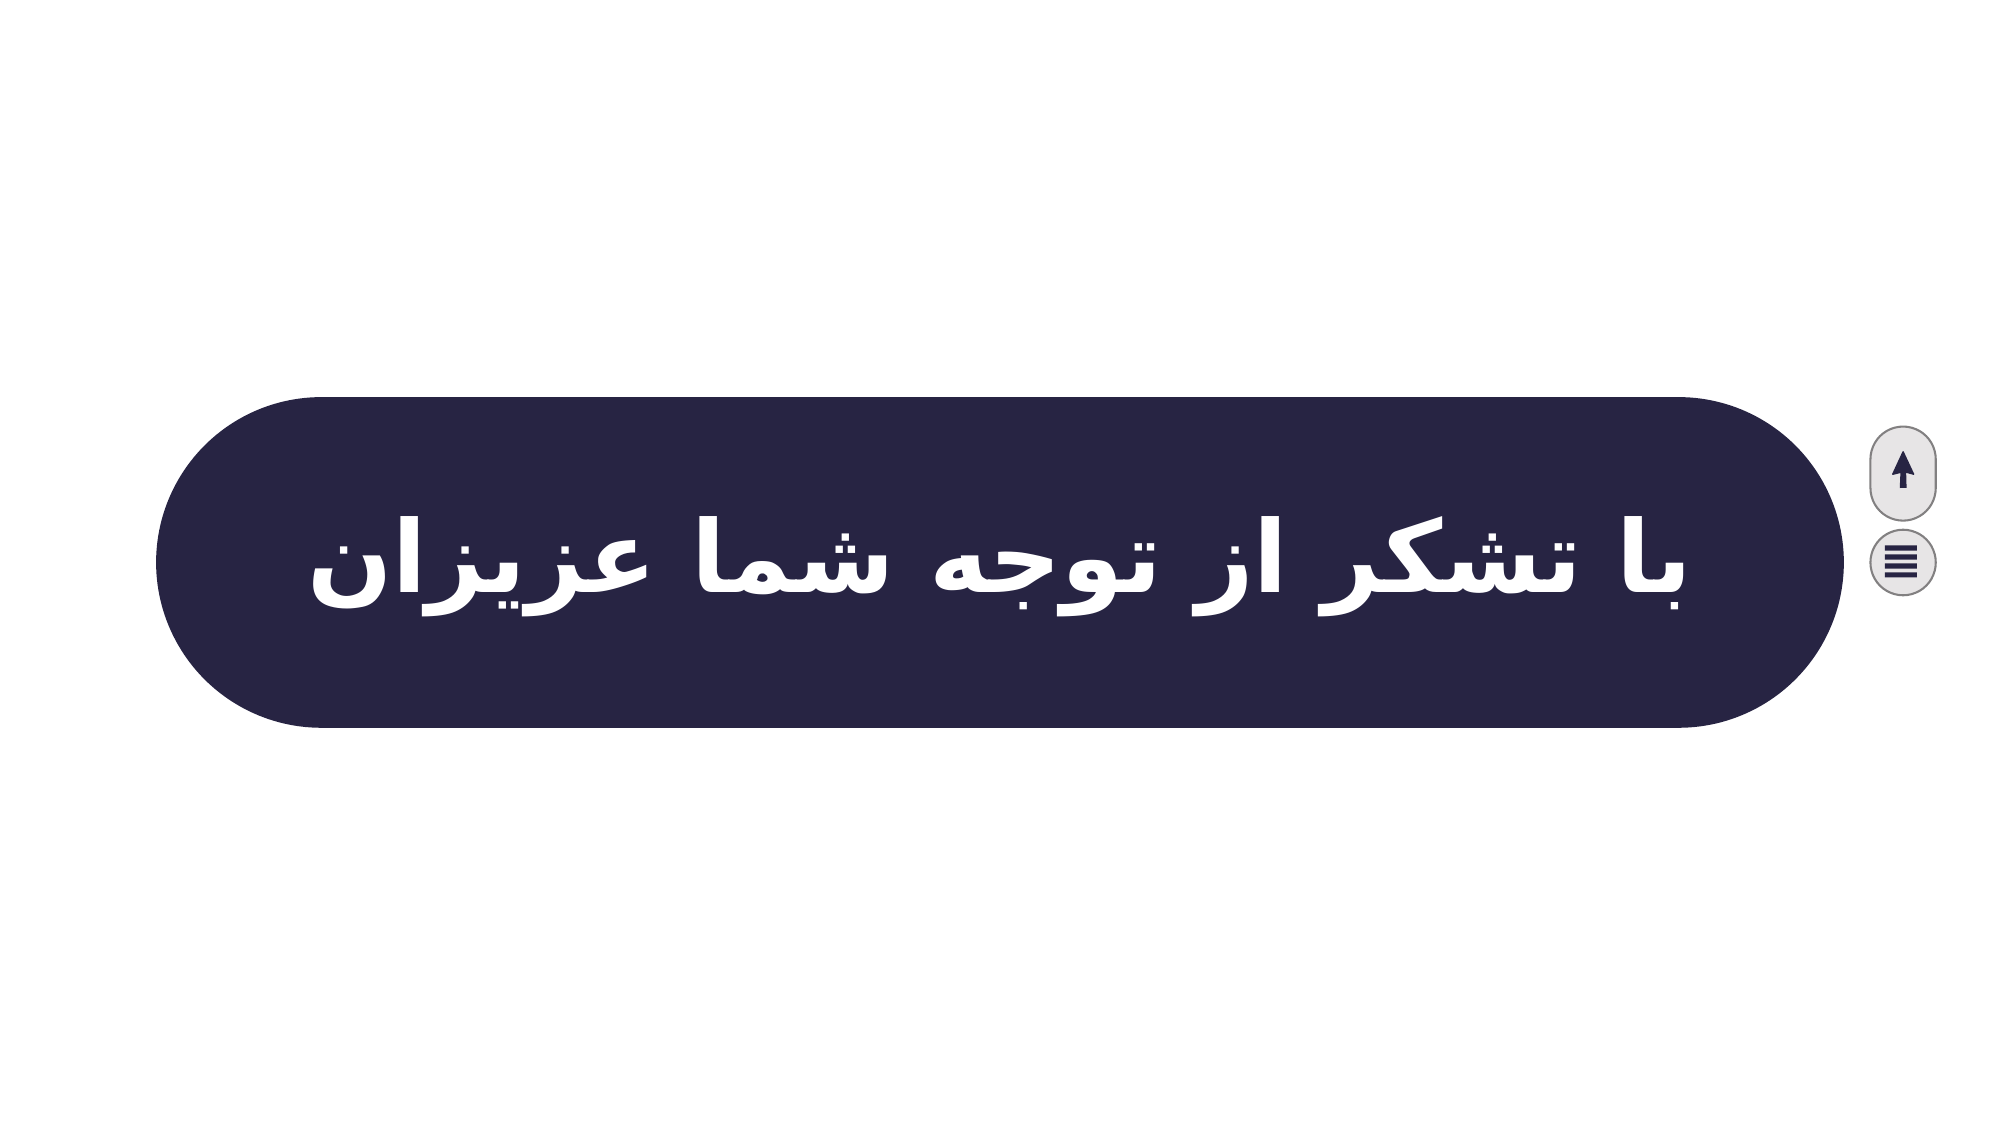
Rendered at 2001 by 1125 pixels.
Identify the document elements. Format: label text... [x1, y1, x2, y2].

text_box با تشکر از توجه شما عزیزان [157, 484, 1843, 620]
